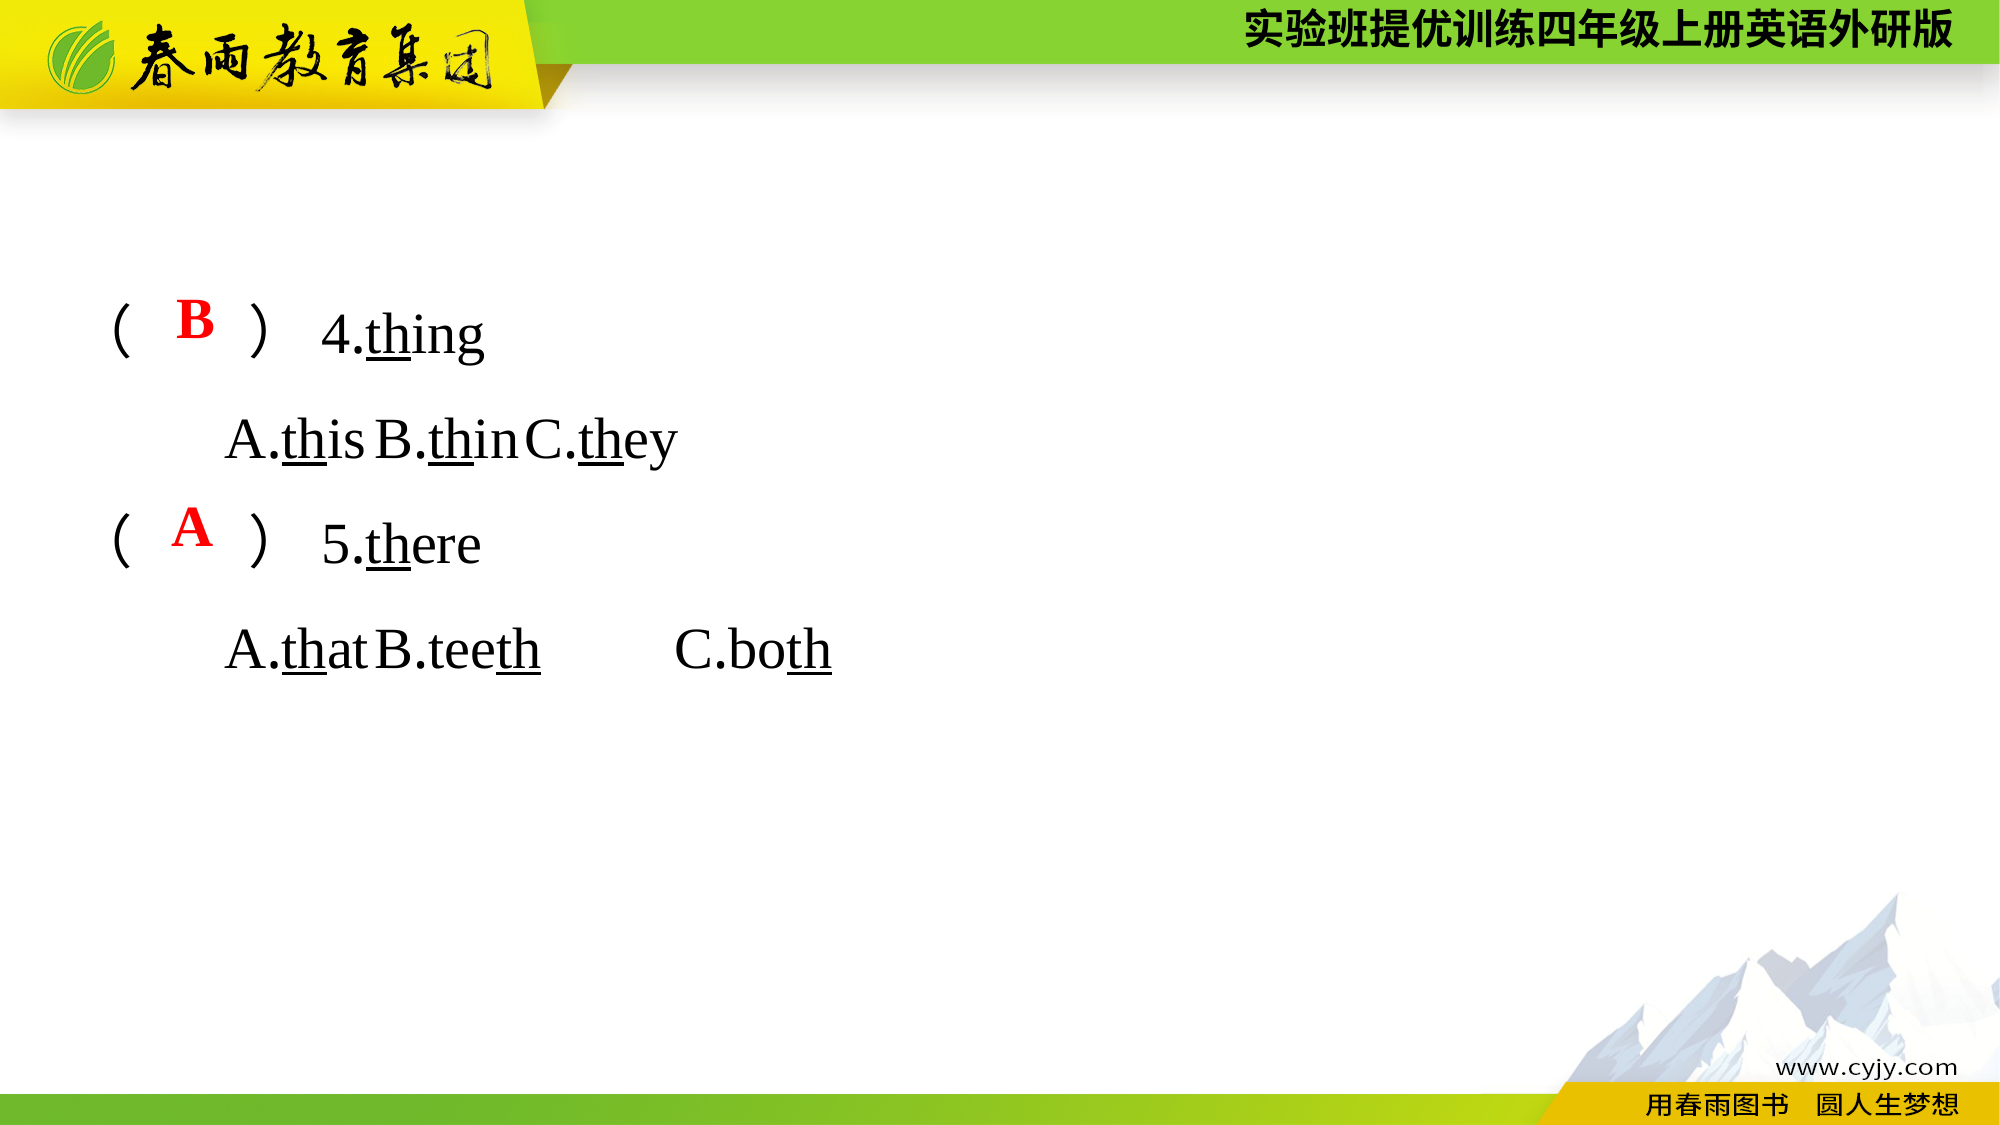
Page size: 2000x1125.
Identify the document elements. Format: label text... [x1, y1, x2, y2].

text_box B [161, 272, 231, 358]
picture [0, 0, 2000, 1125]
text_box A [156, 480, 229, 566]
list （ ）4.thing A.this B.thin C.they （ ）5.there A.that B.teeth C.both [59, 253, 1944, 693]
